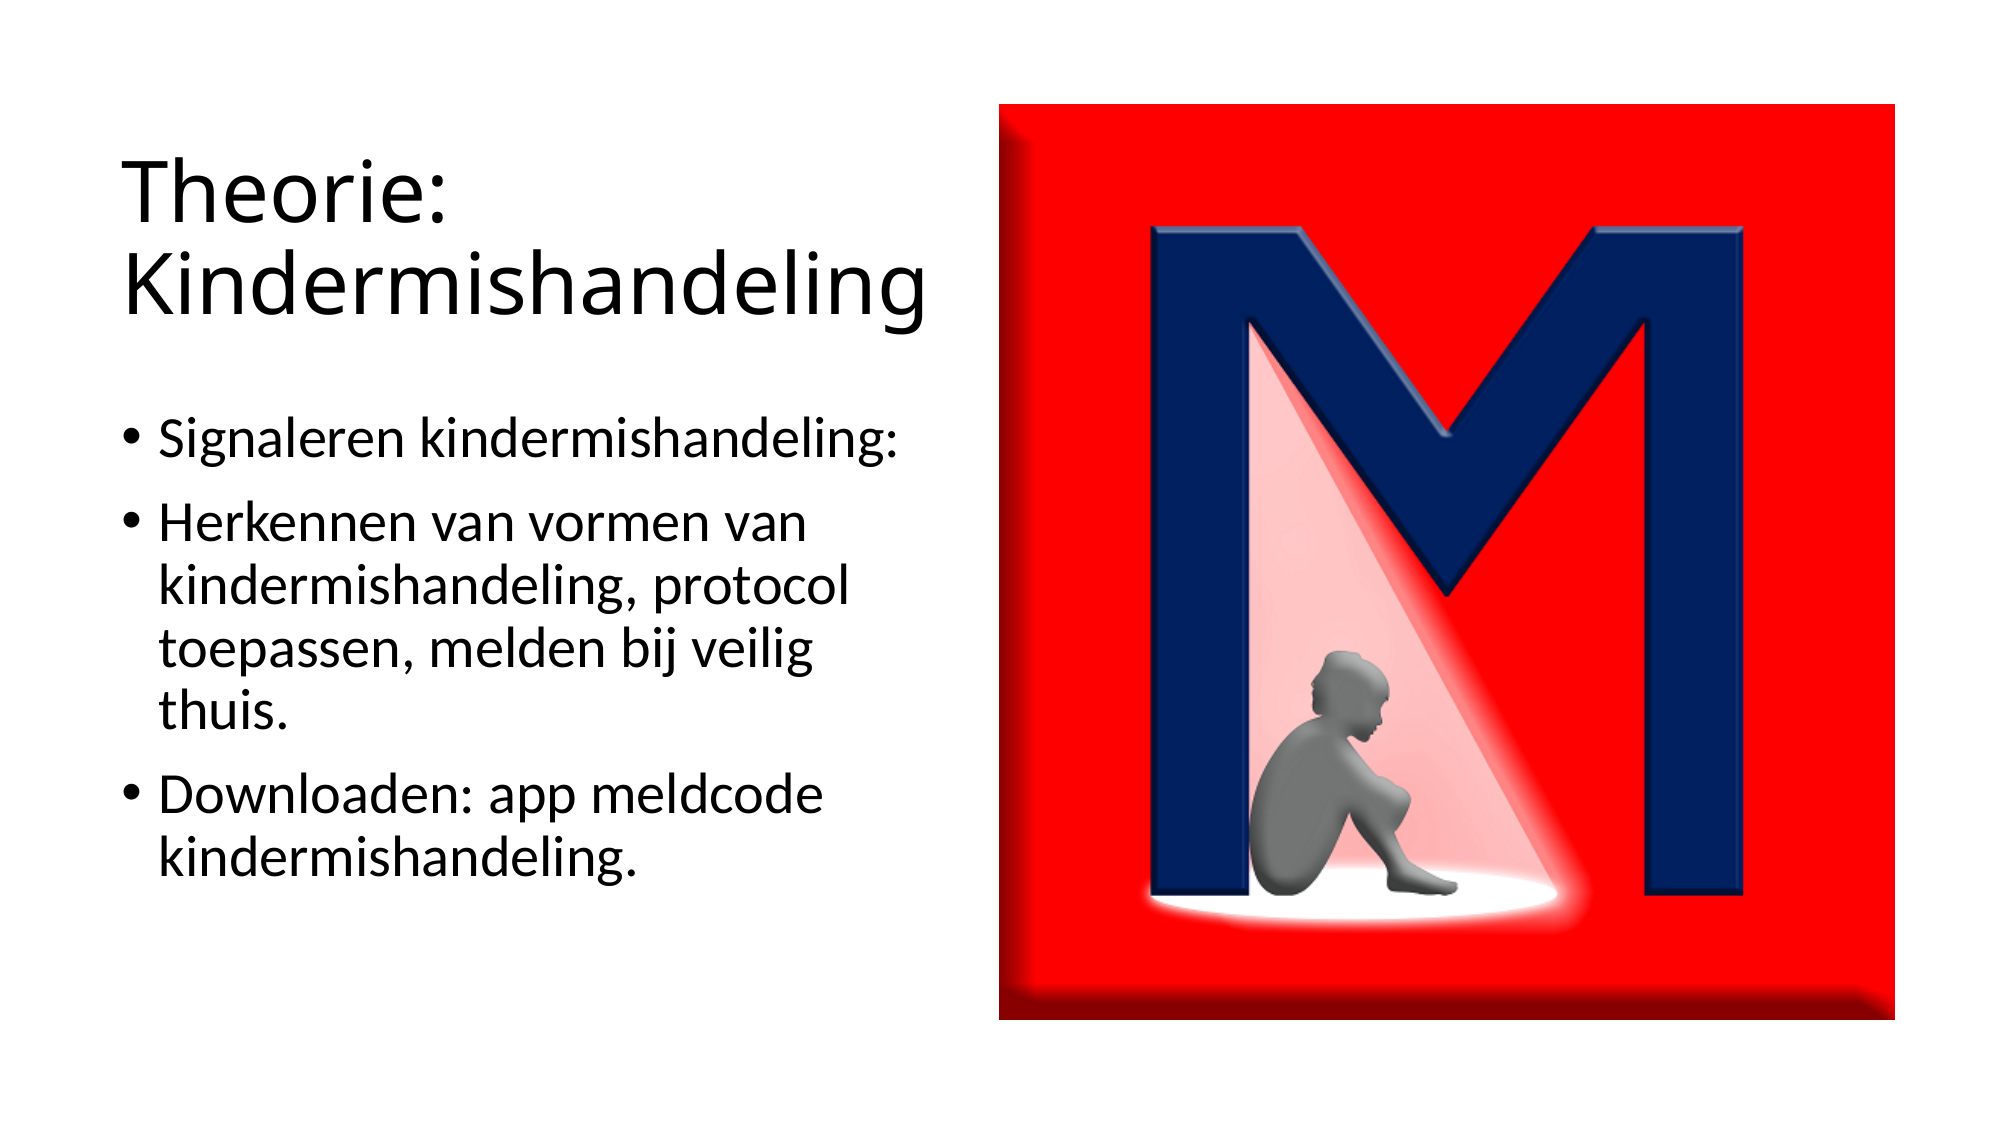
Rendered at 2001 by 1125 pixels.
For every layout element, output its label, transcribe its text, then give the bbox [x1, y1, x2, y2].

picture [999, 104, 1895, 1020]
list Signaleren kindermishandeling: Herkennen van vormen van kindermishandeling, protocol toepassen, melden bij veilig thuis. Downloaden: app meldcode kindermishandeling. [106, 399, 948, 1021]
title Theorie: Kindermishandeling [106, 103, 948, 379]
